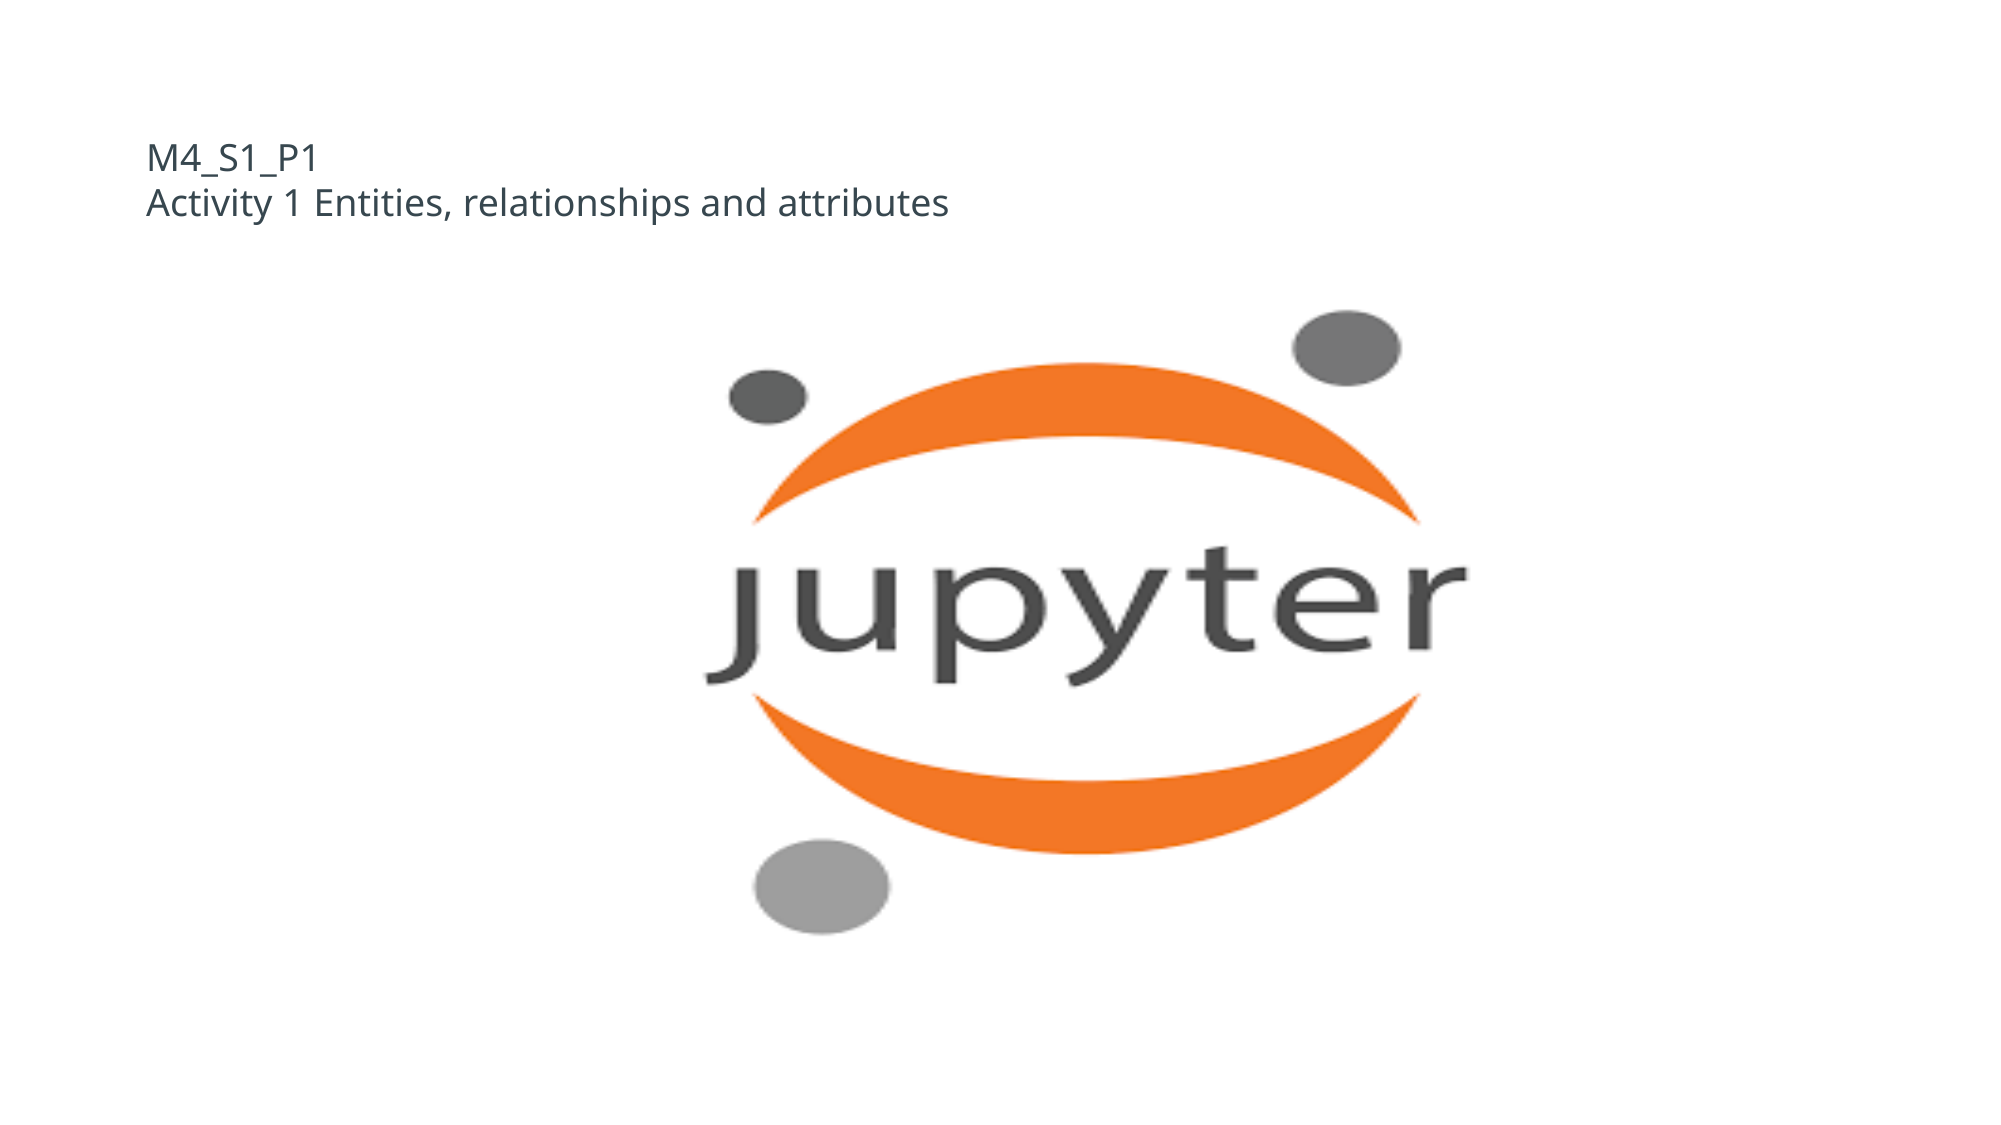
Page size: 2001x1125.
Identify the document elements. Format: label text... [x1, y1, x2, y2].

picture [697, 302, 1482, 939]
text_box M4_S1_P1 Activity 1 Entities, relationships and attributes [131, 126, 1132, 231]
